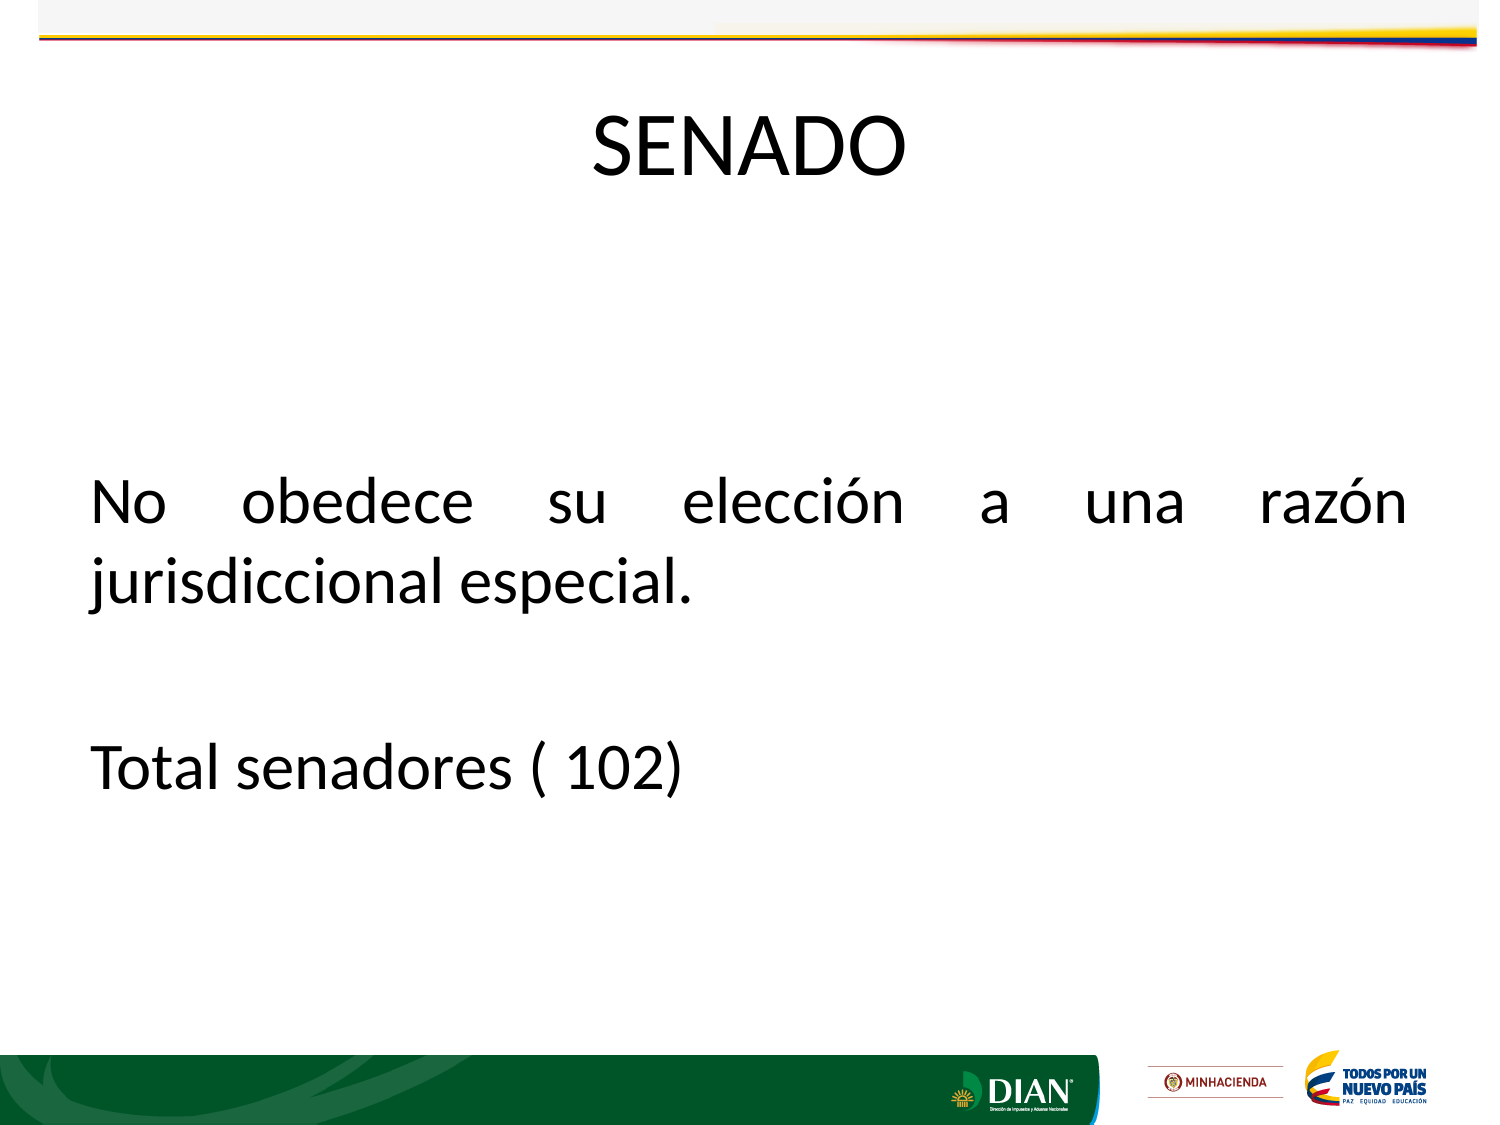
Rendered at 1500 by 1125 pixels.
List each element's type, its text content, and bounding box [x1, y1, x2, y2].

picture [0, 0, 1500, 1125]
title SENADO [75, 45, 1425, 233]
list No obedece su elección a una razón jurisdiccional especial. Total senadores ( 102) [75, 262, 1425, 1005]
